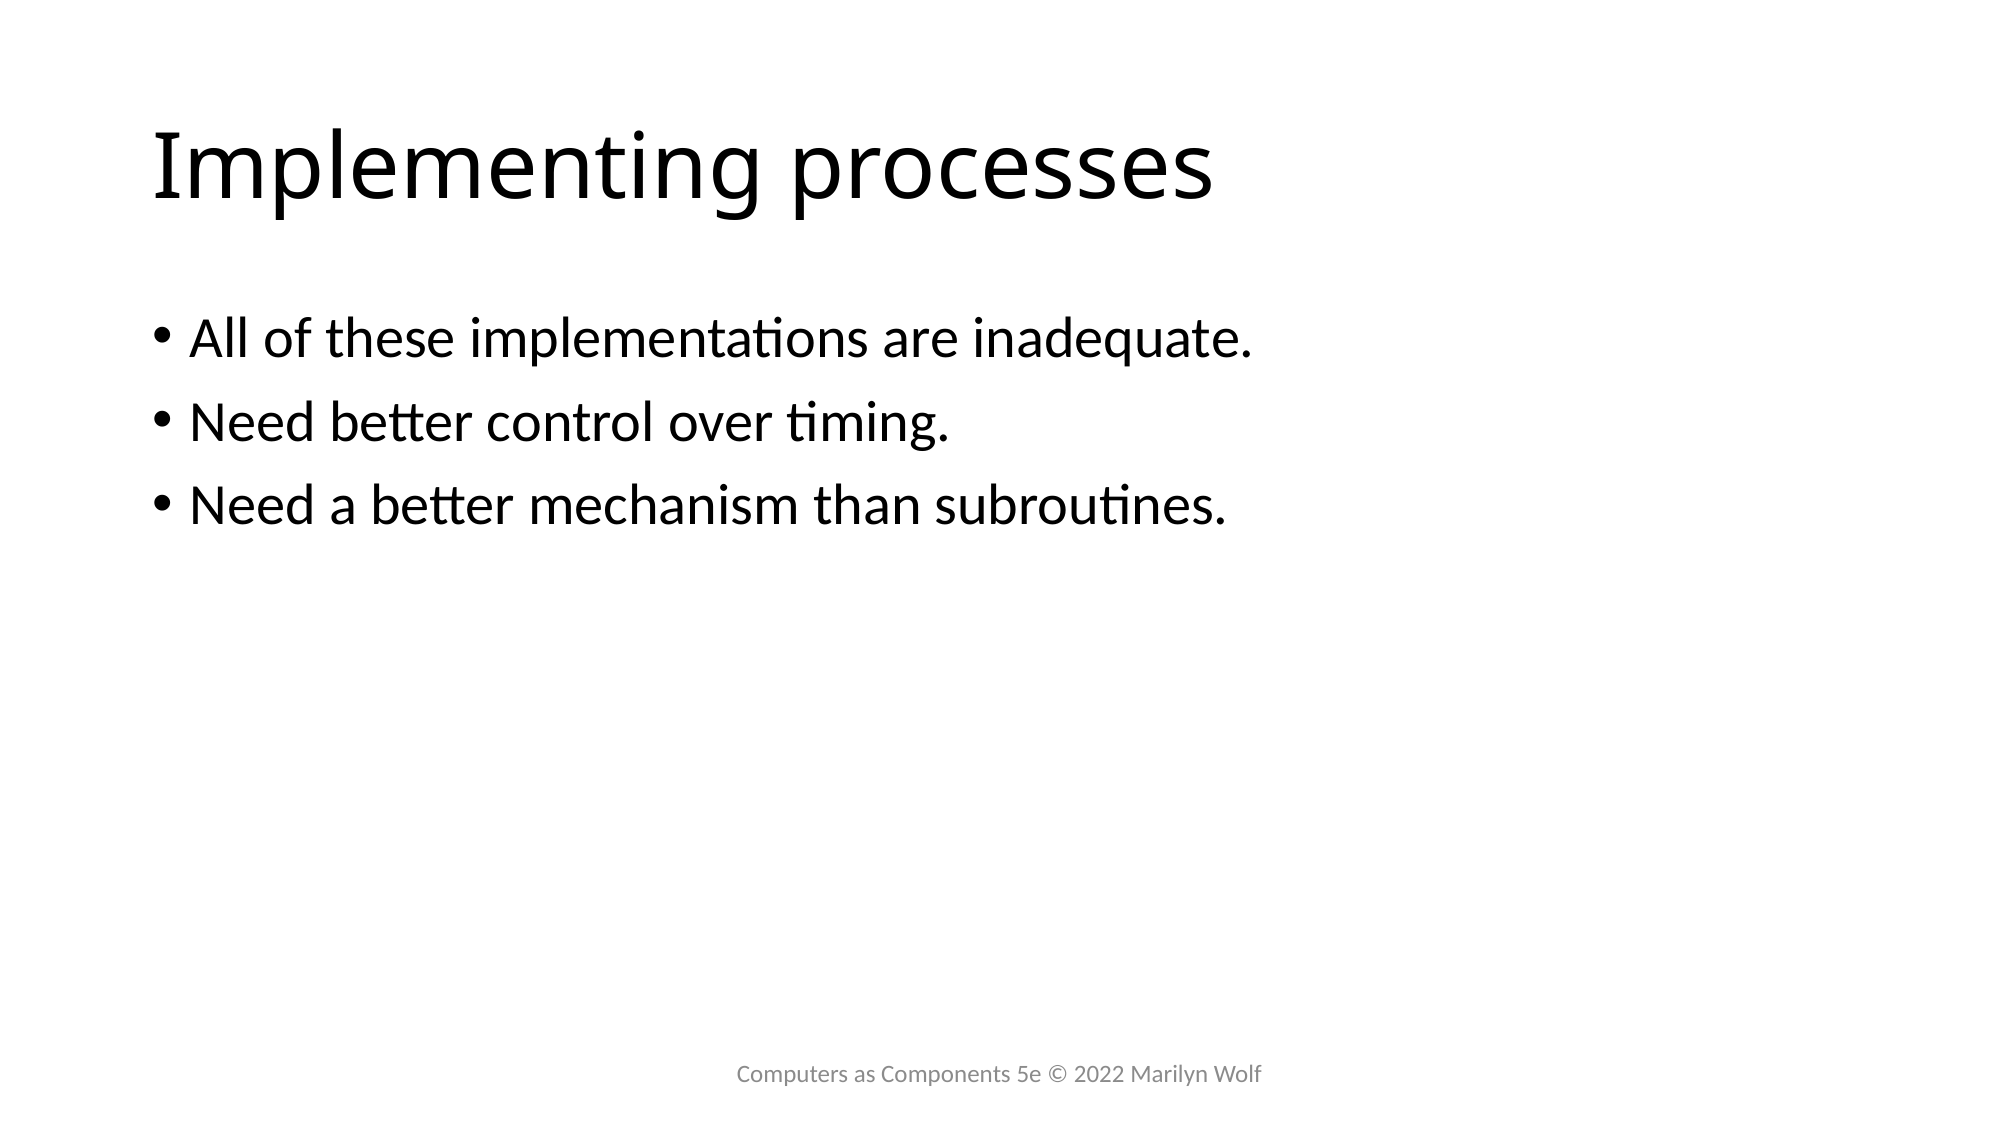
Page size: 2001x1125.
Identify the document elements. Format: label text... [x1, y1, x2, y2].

title Implementing processes [137, 59, 1863, 278]
list All of these implementations are inadequate. Need better control over timing. Need a better mechanism than subroutines. [137, 299, 1863, 1014]
footer Computers as Components 5e © 2022 Marilyn Wolf [662, 1042, 1338, 1103]
